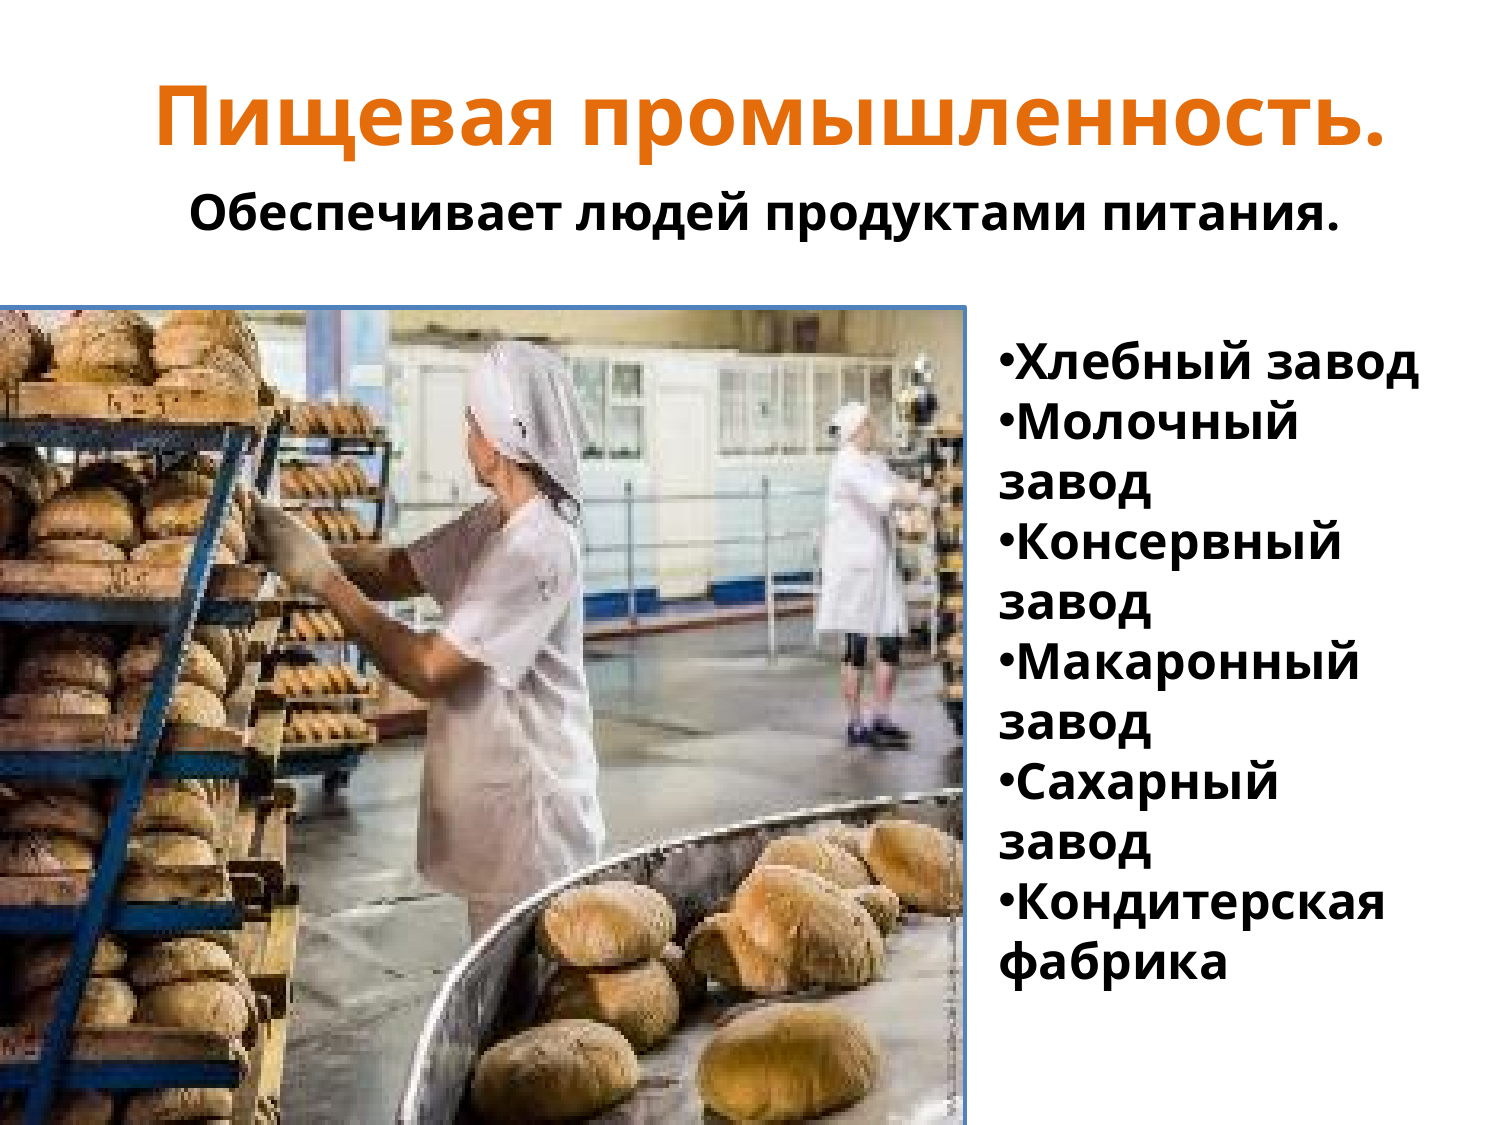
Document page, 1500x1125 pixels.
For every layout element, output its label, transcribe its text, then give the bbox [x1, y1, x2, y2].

text_box Обеспечивает людей продуктами питания. [29, 216, 1500, 248]
text_box Хлебный завод Молочный завод Консервный завод Макаронный завод Сахарный завод Кондитерская фабрика [983, 321, 1447, 1057]
picture [0, 309, 963, 1125]
text_box Пищевая промышленность. [29, 54, 1500, 216]
